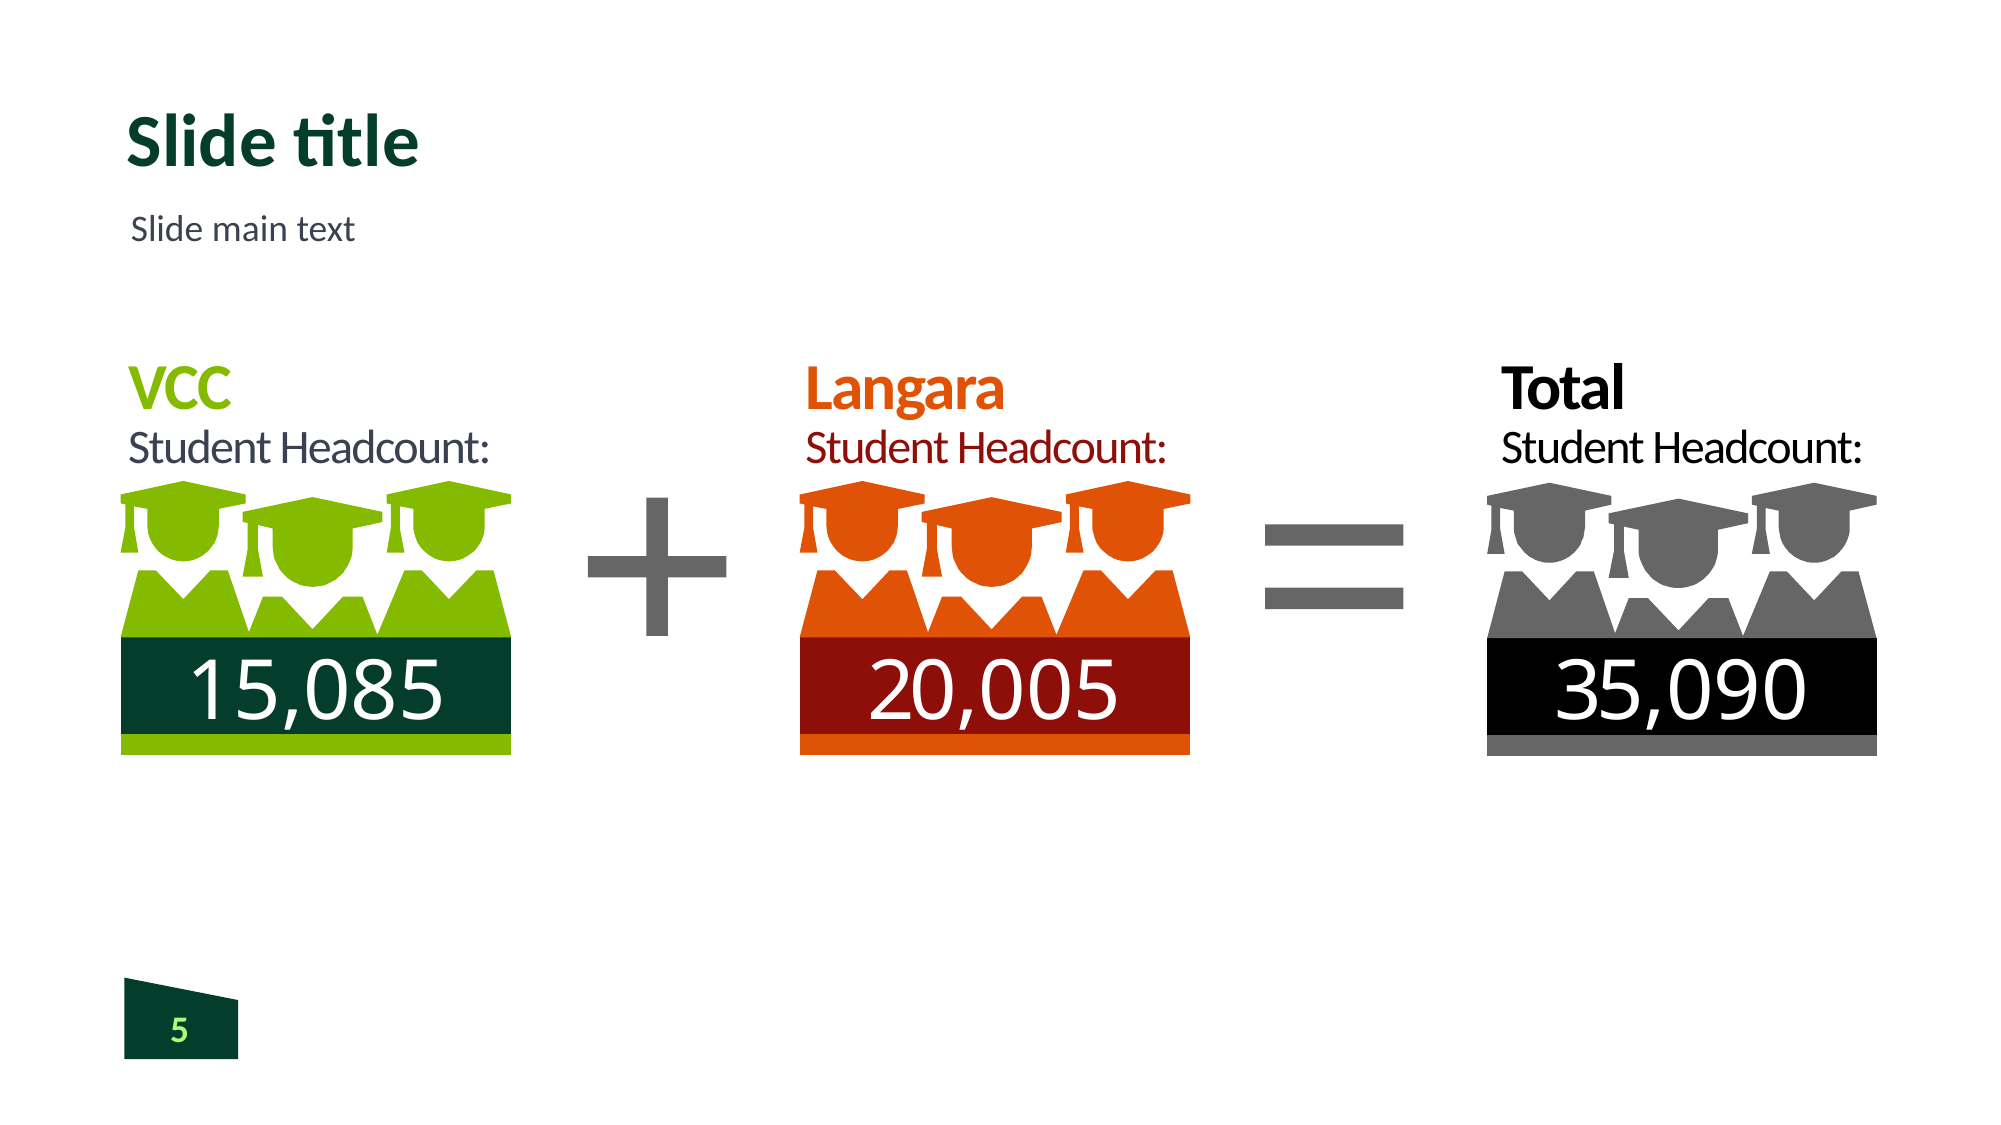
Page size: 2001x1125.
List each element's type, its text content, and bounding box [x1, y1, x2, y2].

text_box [1265, 364, 1895, 757]
text_box Slide title [111, 84, 1869, 190]
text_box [587, 364, 1199, 756]
text_box Slide main text [115, 197, 1873, 257]
picture [124, 977, 239, 1060]
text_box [113, 364, 522, 756]
